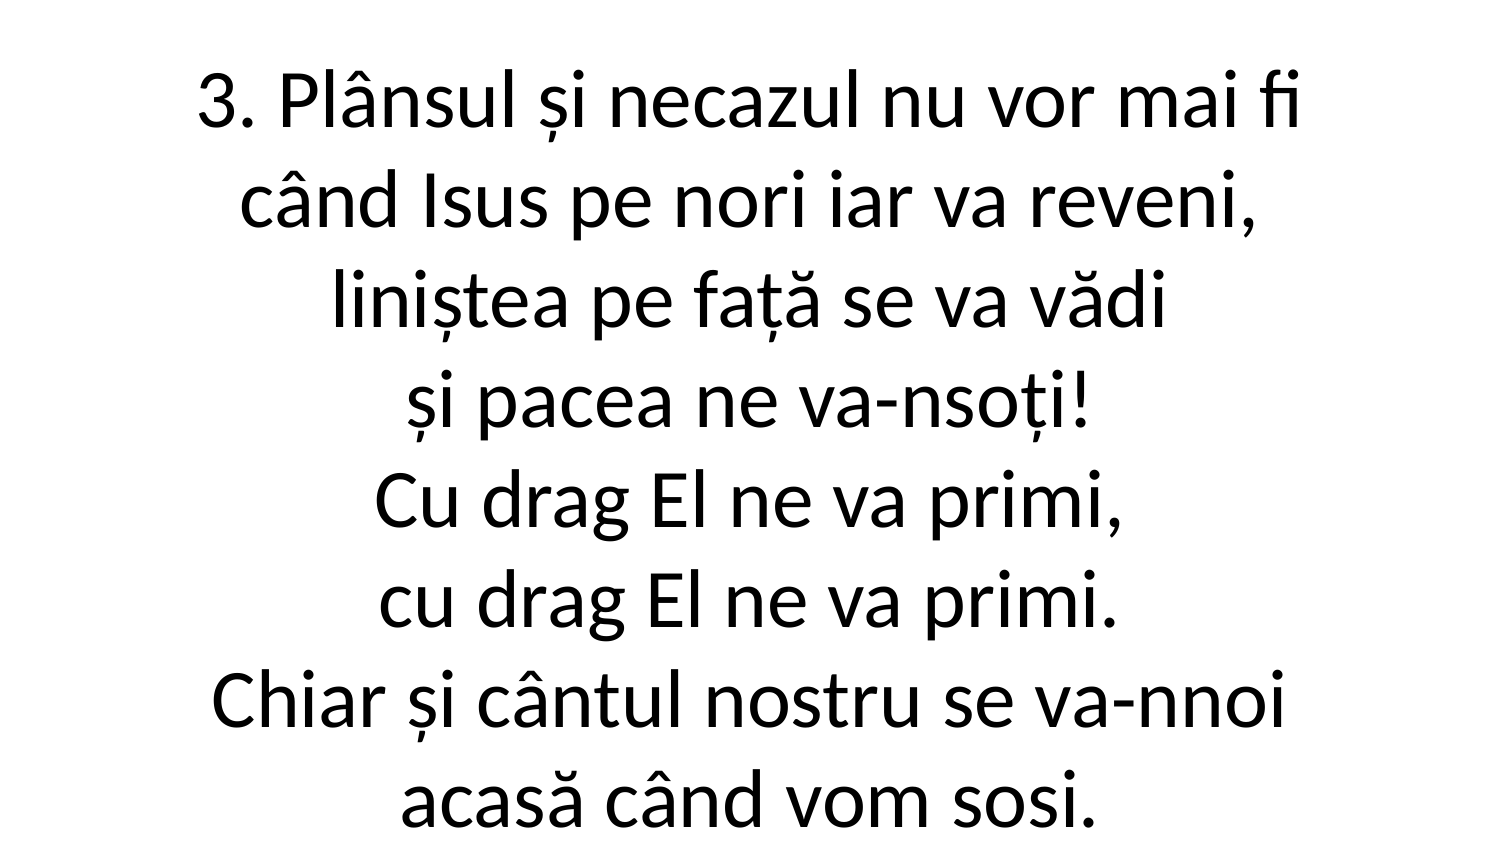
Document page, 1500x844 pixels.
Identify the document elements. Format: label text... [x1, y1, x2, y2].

text_box 3. Plânsul și necazul nu vor mai fi când Isus pe nori iar va reveni, liniștea pe față se va vădi și pacea ne va-nsoți! Cu drag El ne va primi, cu drag El ne va primi. Chiar și cântul nostru se va-nnoi acasă când vom sosi. [180, 0, 1320, 844]
